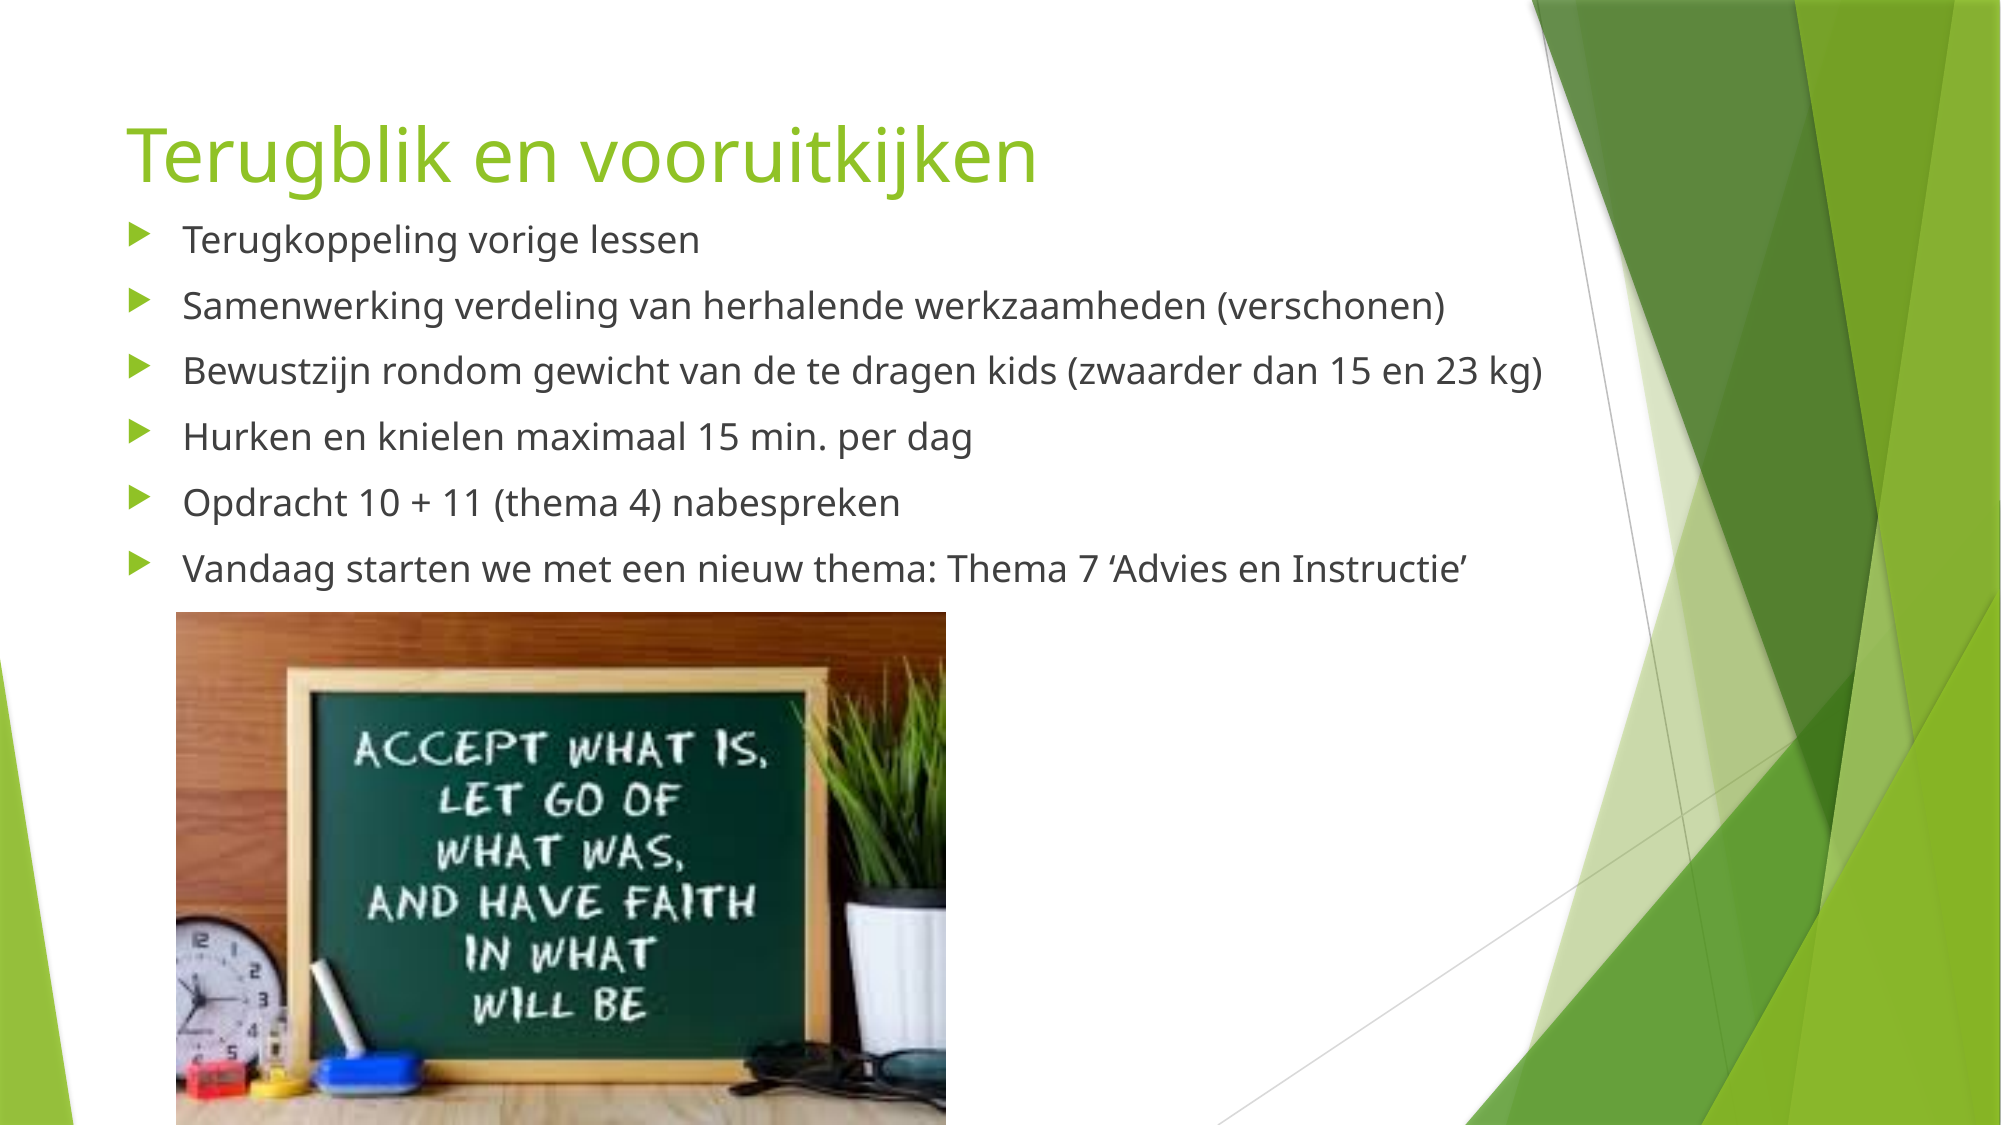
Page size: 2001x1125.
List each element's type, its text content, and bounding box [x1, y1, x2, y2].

list Terugkoppeling vorige lessen Samenwerking verdeling van herhalende werkzaamheden (verschonen) Bewustzijn rondom gewicht van de te dragen kids (zwaarder dan 15 en 23 kg) Hurken en knielen maximaal 15 min. per dag Opdracht 10 + 11 (thema 4) nabespreken Vandaag starten we met een nieuw thema: Thema 7 ‘Advies en Instructie’ [111, 208, 1696, 1125]
title Terugblik en vooruitkijken [111, 99, 1522, 208]
picture [175, 612, 946, 1125]
